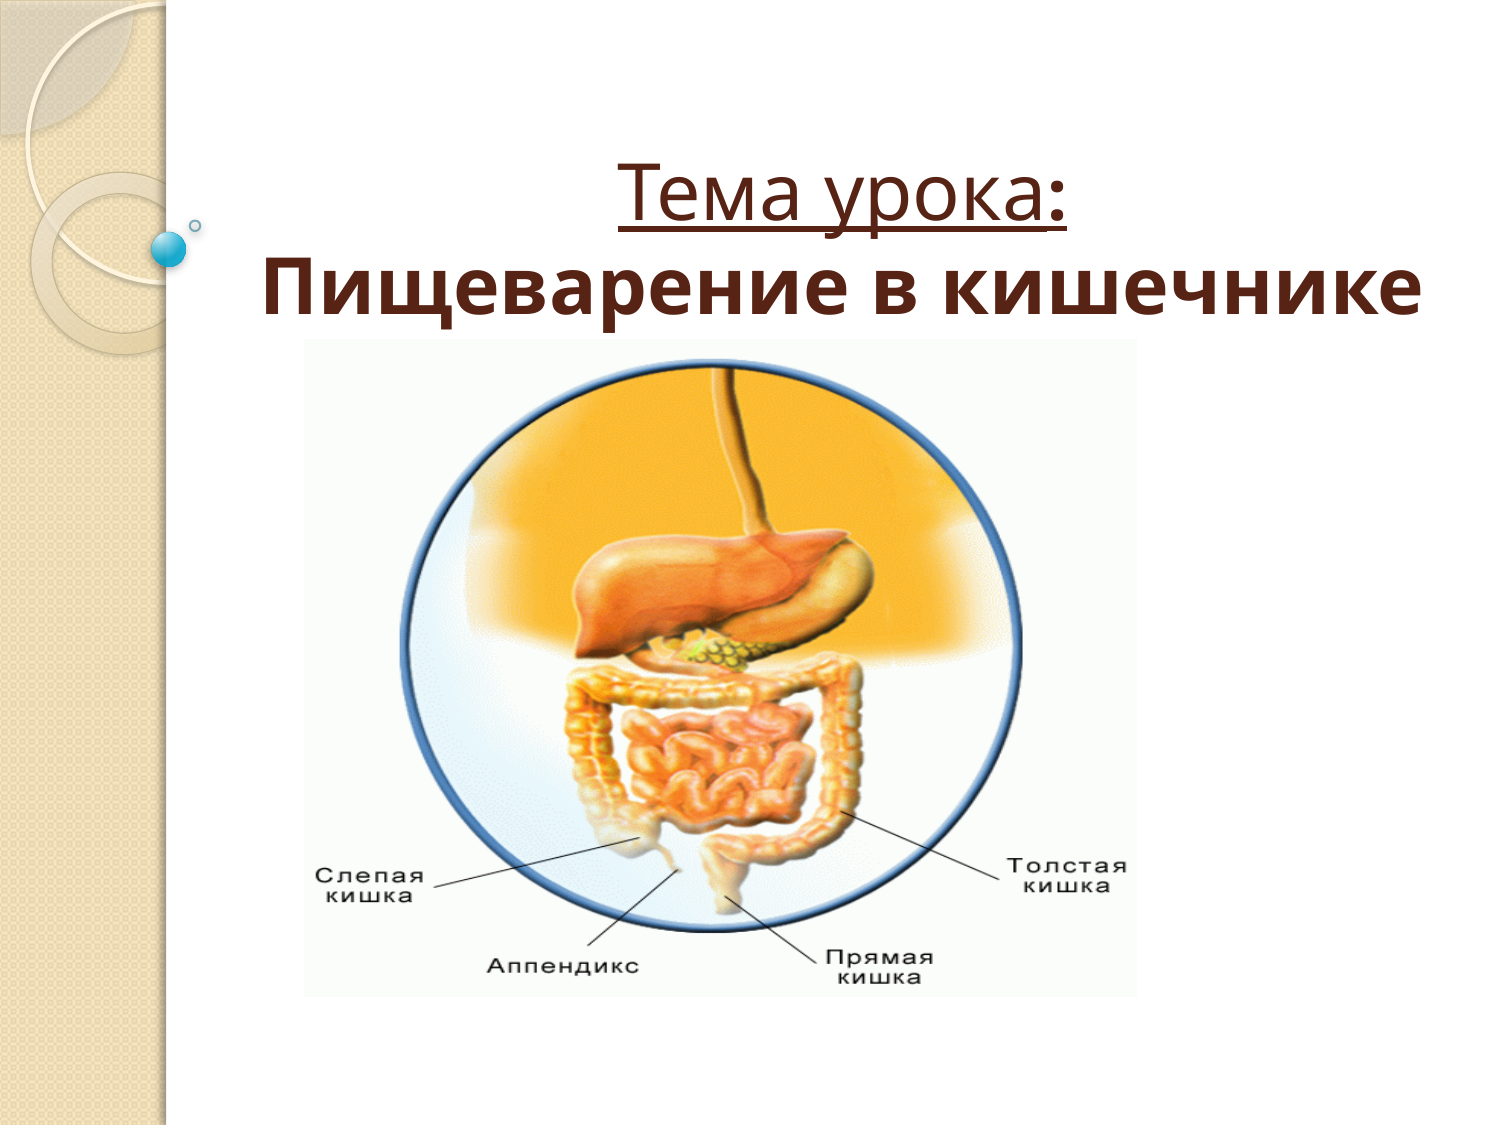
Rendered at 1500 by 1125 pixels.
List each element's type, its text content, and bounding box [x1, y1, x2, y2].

picture [304, 339, 1137, 997]
title Тема урока: Пищеварение в кишечнике [234, 59, 1450, 339]
